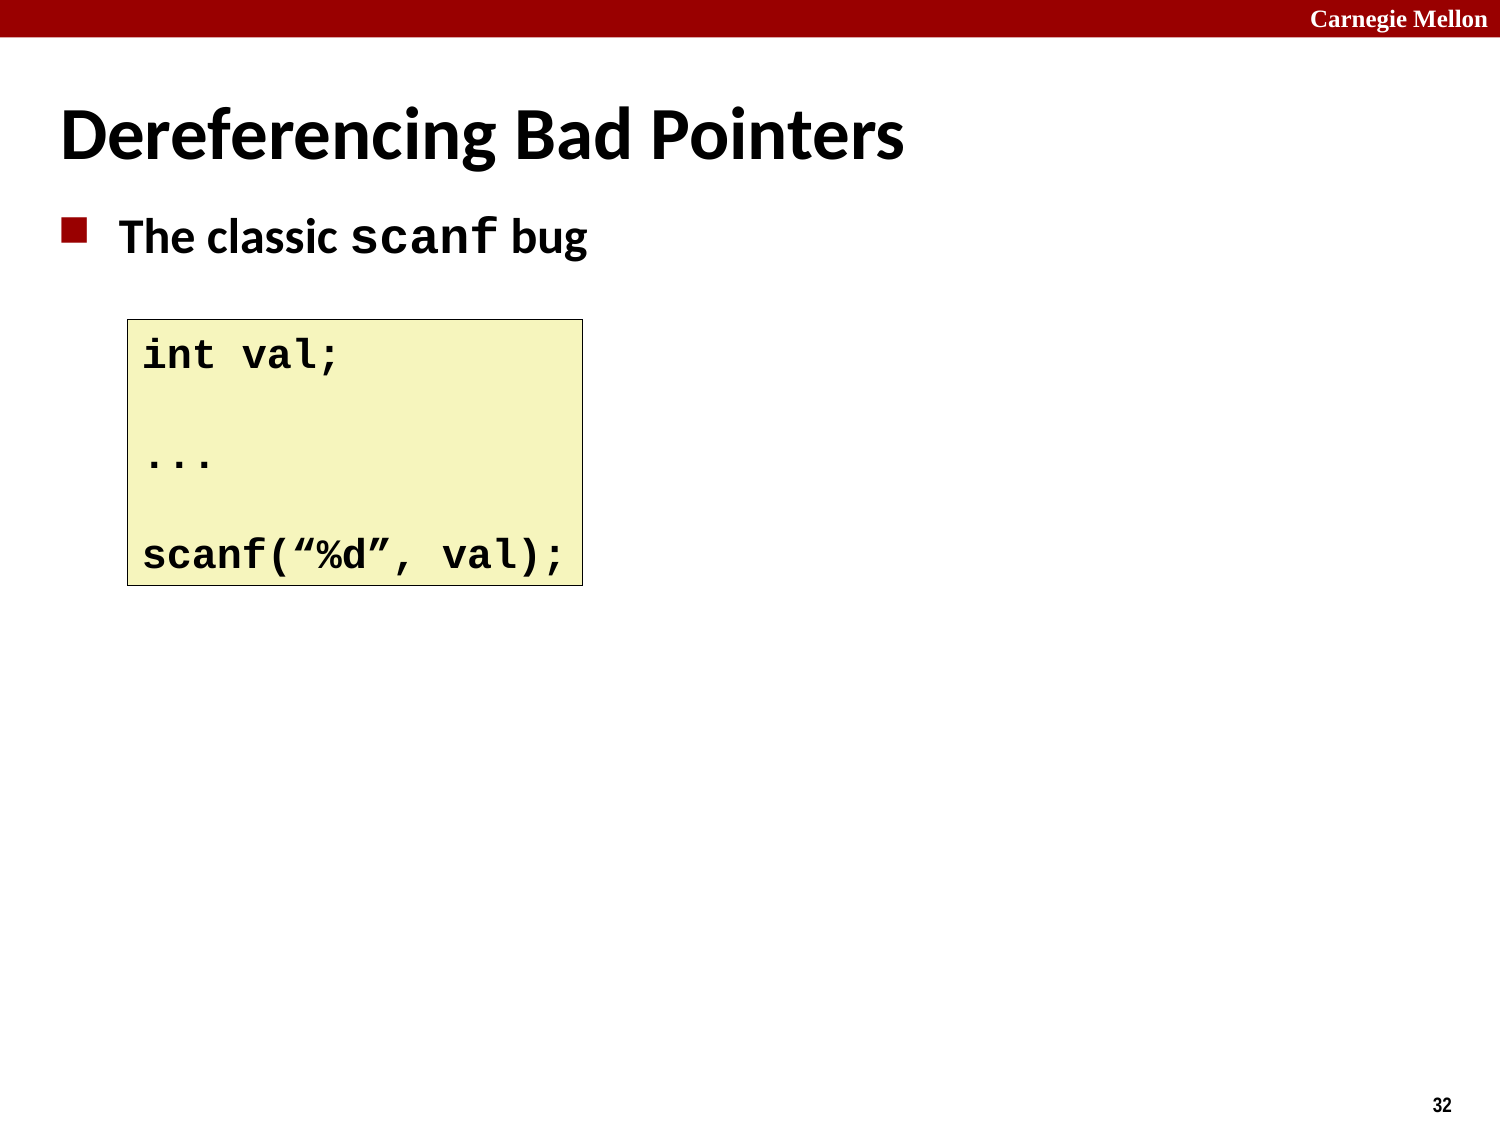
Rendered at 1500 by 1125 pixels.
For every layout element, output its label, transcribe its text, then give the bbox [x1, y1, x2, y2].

title Dereferencing Bad Pointers [44, 71, 1476, 201]
list The classic scanf bug [47, 199, 1411, 1058]
text_box int val; ... scanf(“%d”, val); [127, 319, 582, 585]
